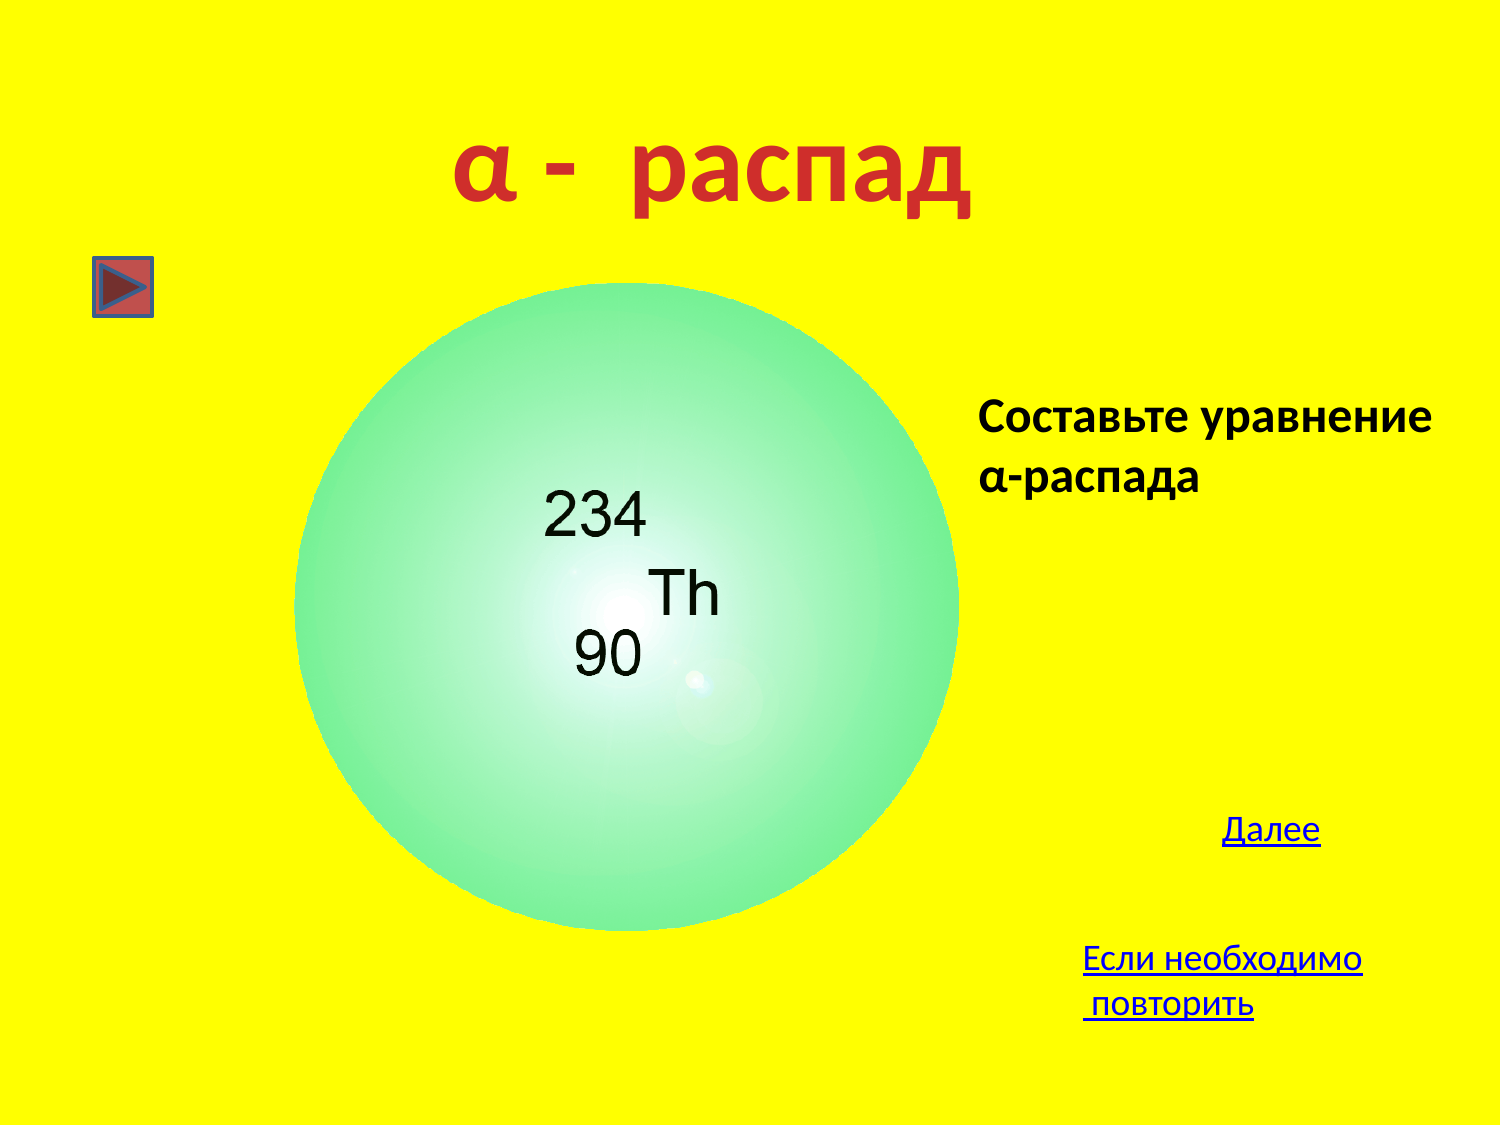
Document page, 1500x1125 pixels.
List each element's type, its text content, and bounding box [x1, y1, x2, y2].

text_box Если необходимо повторить [1082, 925, 1378, 1031]
text_box α - распад [436, 81, 988, 209]
text_box Составьте уравнение α-распада [1082, 374, 1460, 510]
text_box Далее [1207, 796, 1336, 857]
text_box [92, 256, 154, 318]
picture [210, 210, 1079, 1032]
